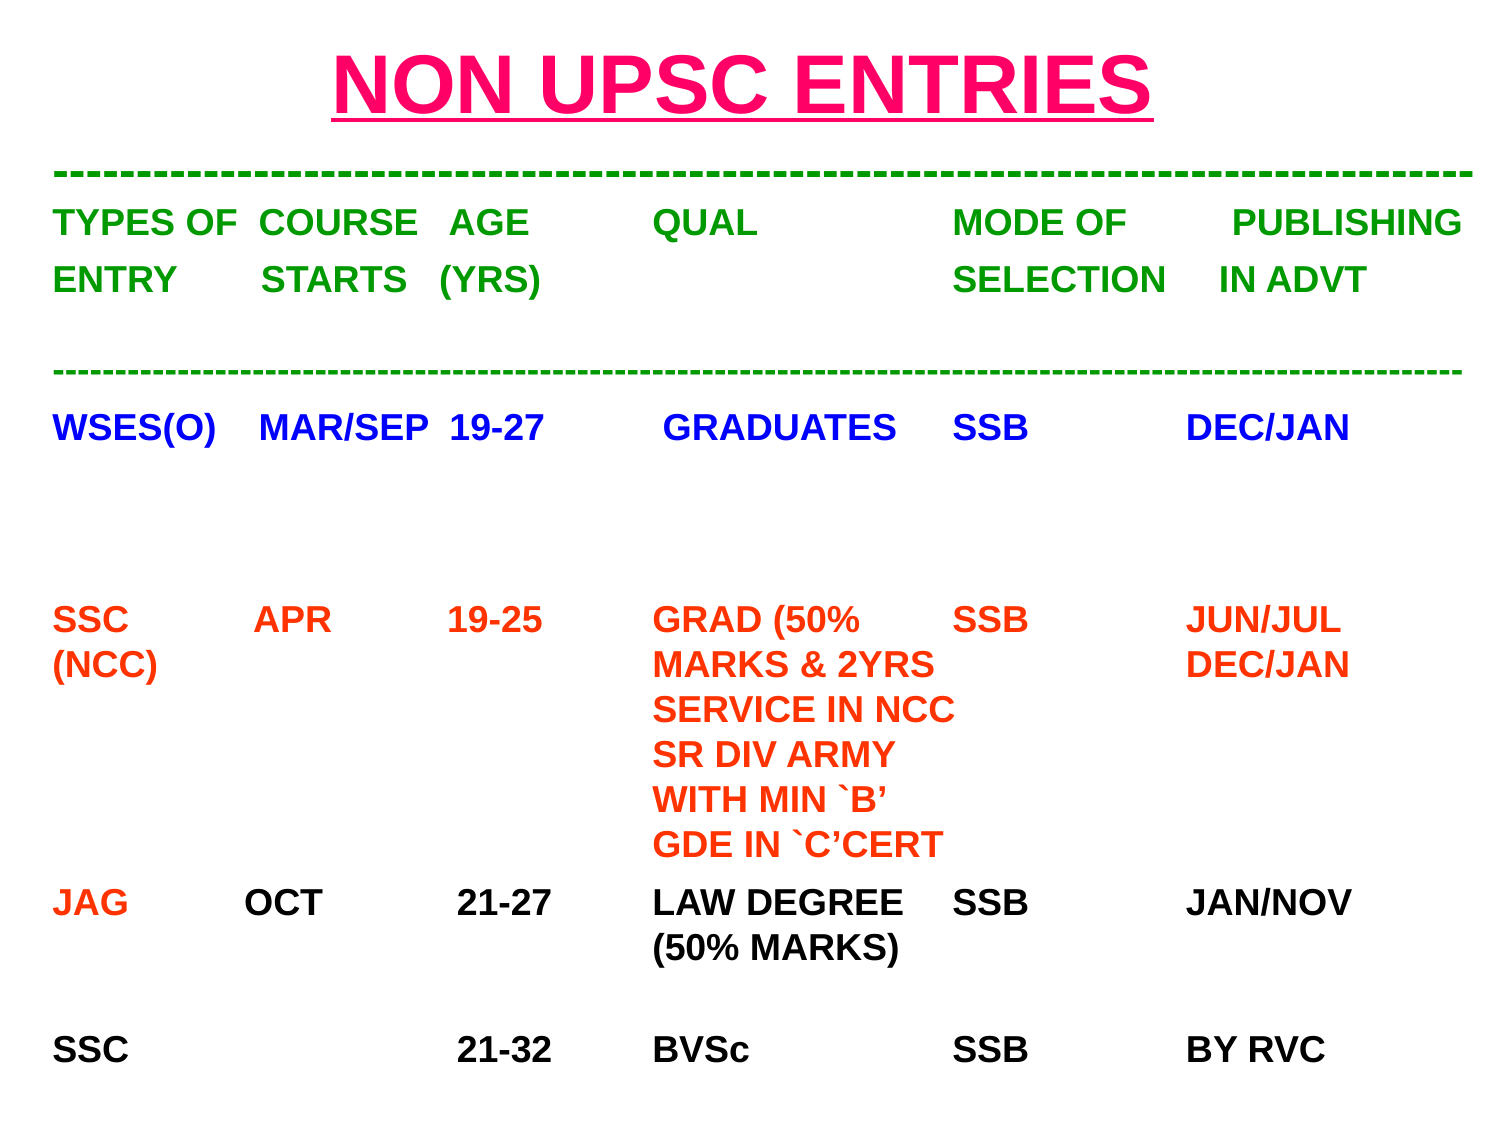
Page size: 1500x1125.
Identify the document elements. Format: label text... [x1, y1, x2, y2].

text_box NON UPSC ENTRIES [24, 22, 1460, 138]
text_box -------------------------------------------------------------------------------------TYPES OF COURSE AGE QUAL MODE OF PUBLISHING ENTRY STARTS (YRS) SELECTION IN ADVT ----------------------------------------------------------------------------------------------------------------- WSES(O) MAR/SEP 19-27 GRADUATES SSB DEC/JAN SSC APR 19-25 GRAD (50% SSB JUN/JUL (NCC) MARKS & 2YRS DEC/JAN SERVICE IN NCC SR DIV ARMY WITH MIN `B’ GDE IN `C’CERT JAG OCT 21-27 LAW DEGREE SSB JAN/NOV (50% MARKS) SSC 21-32 BVSc SSB BY RVC [37, 130, 1500, 1125]
